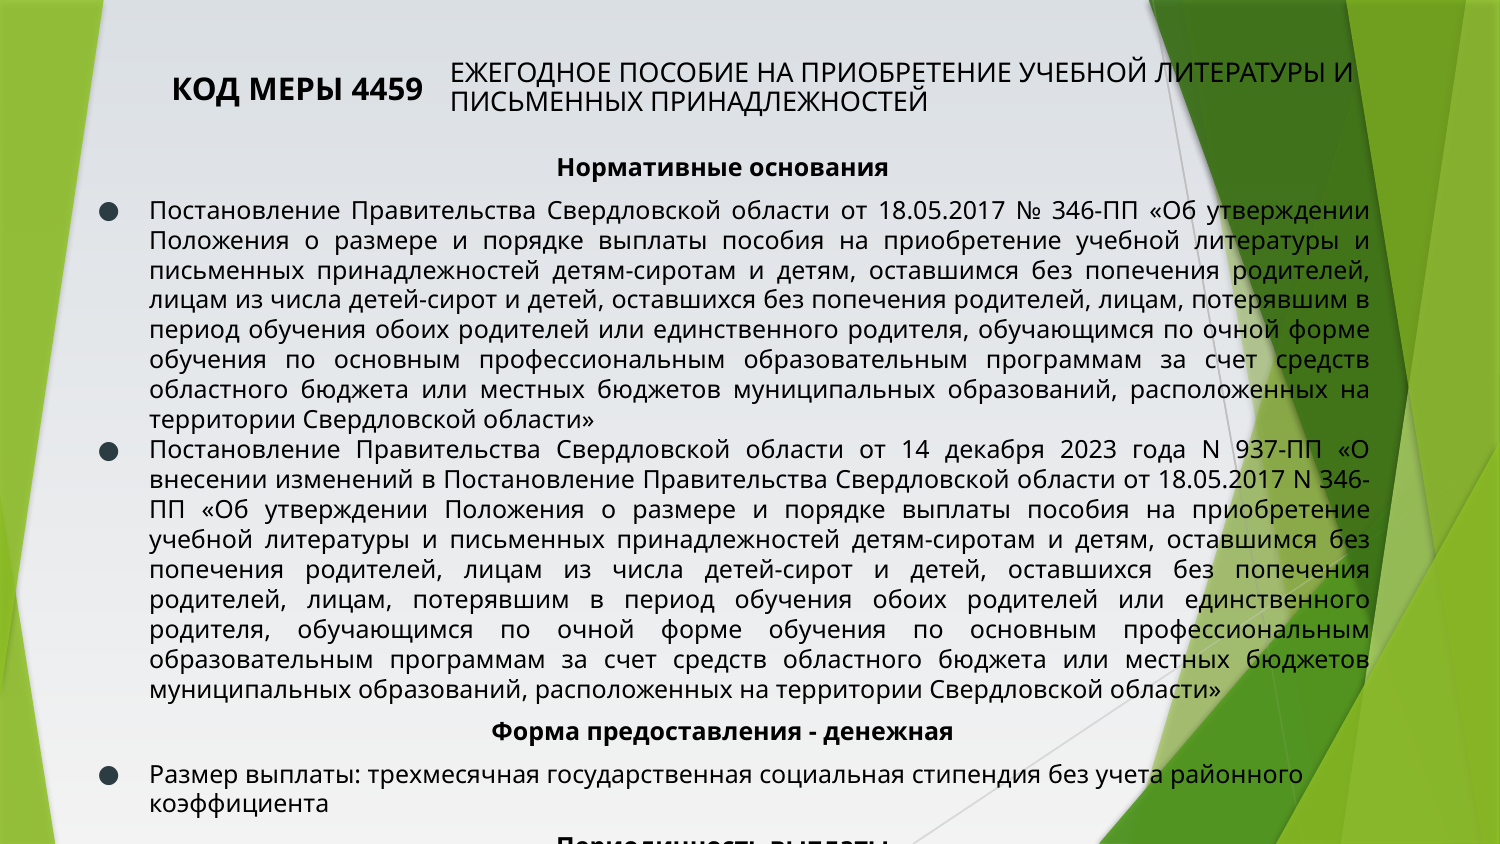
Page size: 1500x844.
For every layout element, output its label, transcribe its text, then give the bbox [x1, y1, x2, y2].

text_box Нормативные основания Постановление Правительства Свердловской области от 18.05.2017 № 346-ПП «Об утверждении Положения о размере и порядке выплаты пособия на приобретение учебной литературы и письменных принадлежностей детям-сиротам и детям, оставшимся без попечения родителей, лицам из числа детей-сирот и детей, оставшихся без попечения родителей, лицам, потерявшим в период обучения обоих родителей или единственного родителя, обучающимся по очной форме обучения по основным профессиональным образовательным программам за счет средств областного бюджета или местных бюджетов муниципальных образований, расположенных на территории Свердловской области» Постановление Правительства Свердловской области от 14 декабря 2023 года N 937-ПП «О внесении изменений в Постановление Правительства Свердловской области от 18.05.2017 N 346-ПП «Об утверждении Положения о размере и порядке выплаты пособия на приобретение учебной литературы и письменных принадлежностей детям-сиротам и детям, оставшимся без попечения родителей, лицам из числа детей-сирот и детей, оставшихся без попечения родителей, лицам, потерявшим в период обучения обоих родителей или единственного родителя, обучающимся по очной форме обучения по основным профессиональным образовательным программам за счет средств областного бюджета или местных бюджетов муниципальных образований, расположенных на территории Свердловской области» Форма предоставления - денежная Размер выплаты: трехмесячная государственная социальная стипендия без учета районного коэффициента Периодичность выплаты Ежегодно Не позднее 30 дней с начала учебного года [62, 146, 1384, 820]
text_box КОД МЕРЫ 4459 [122, 30, 438, 147]
text_box Ежегодное пособие на приобретение учебной литературы и письменных принадлежностей [438, 30, 1384, 147]
